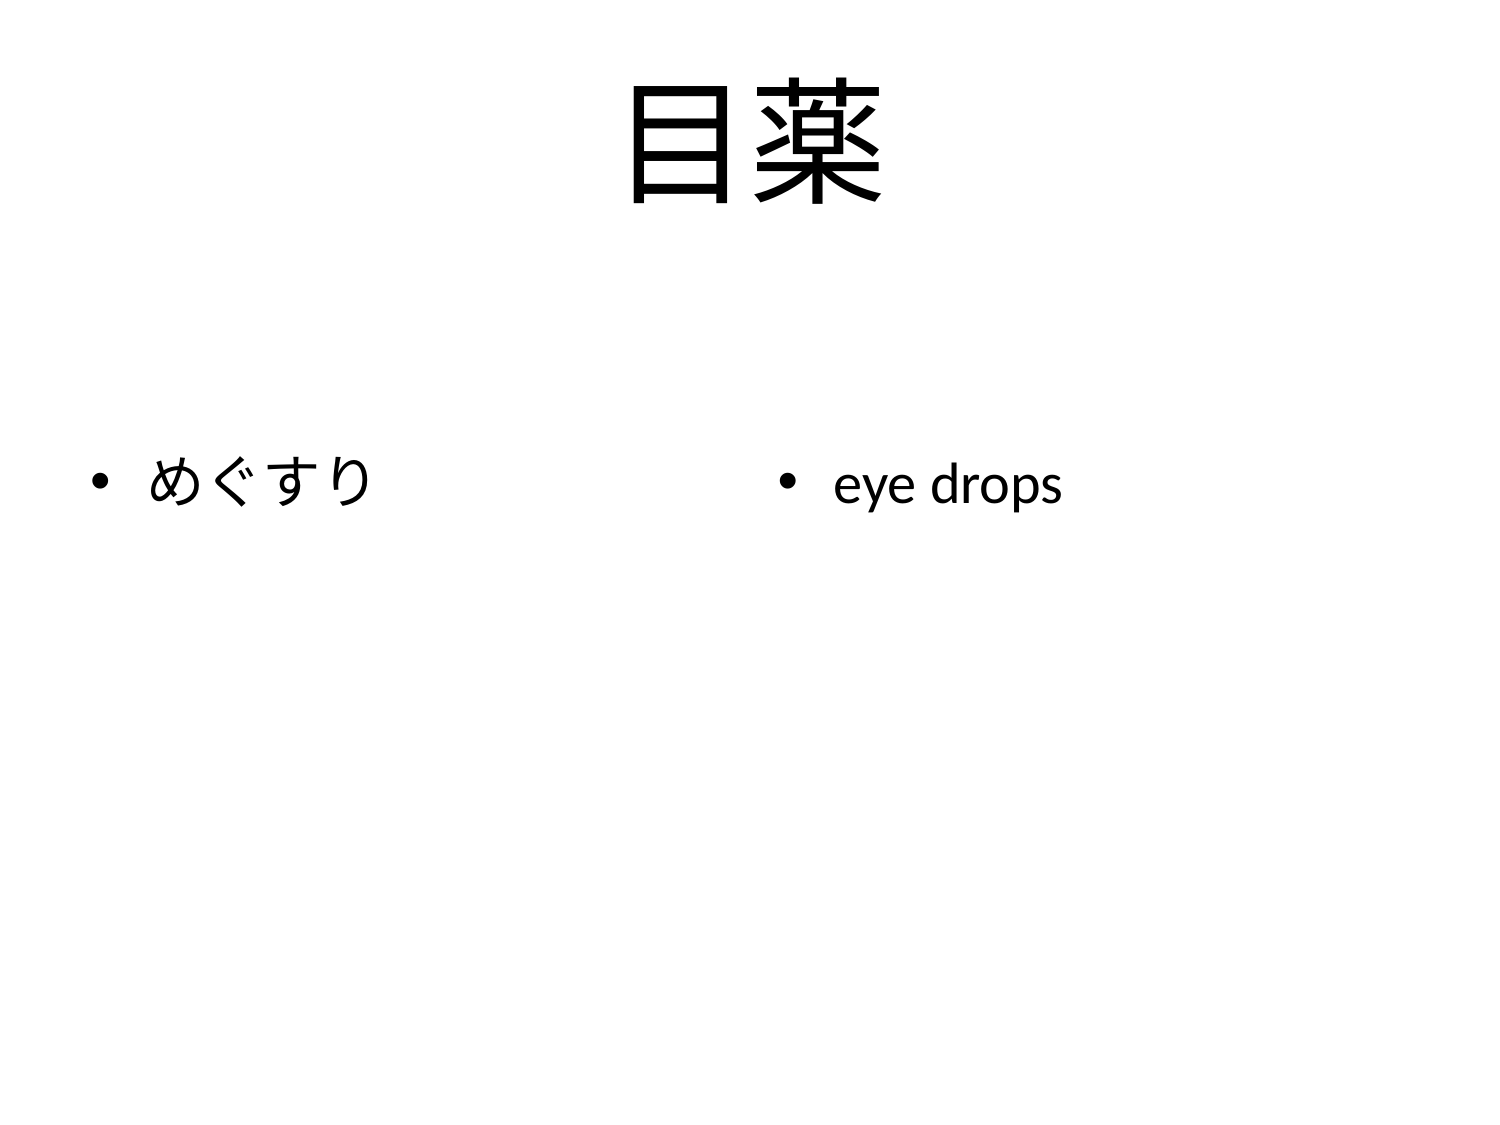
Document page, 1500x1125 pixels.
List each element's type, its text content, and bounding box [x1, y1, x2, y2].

list めぐすり [74, 437, 738, 1006]
title 目薬 [74, 44, 1426, 233]
list eye drops [762, 437, 1426, 1006]
